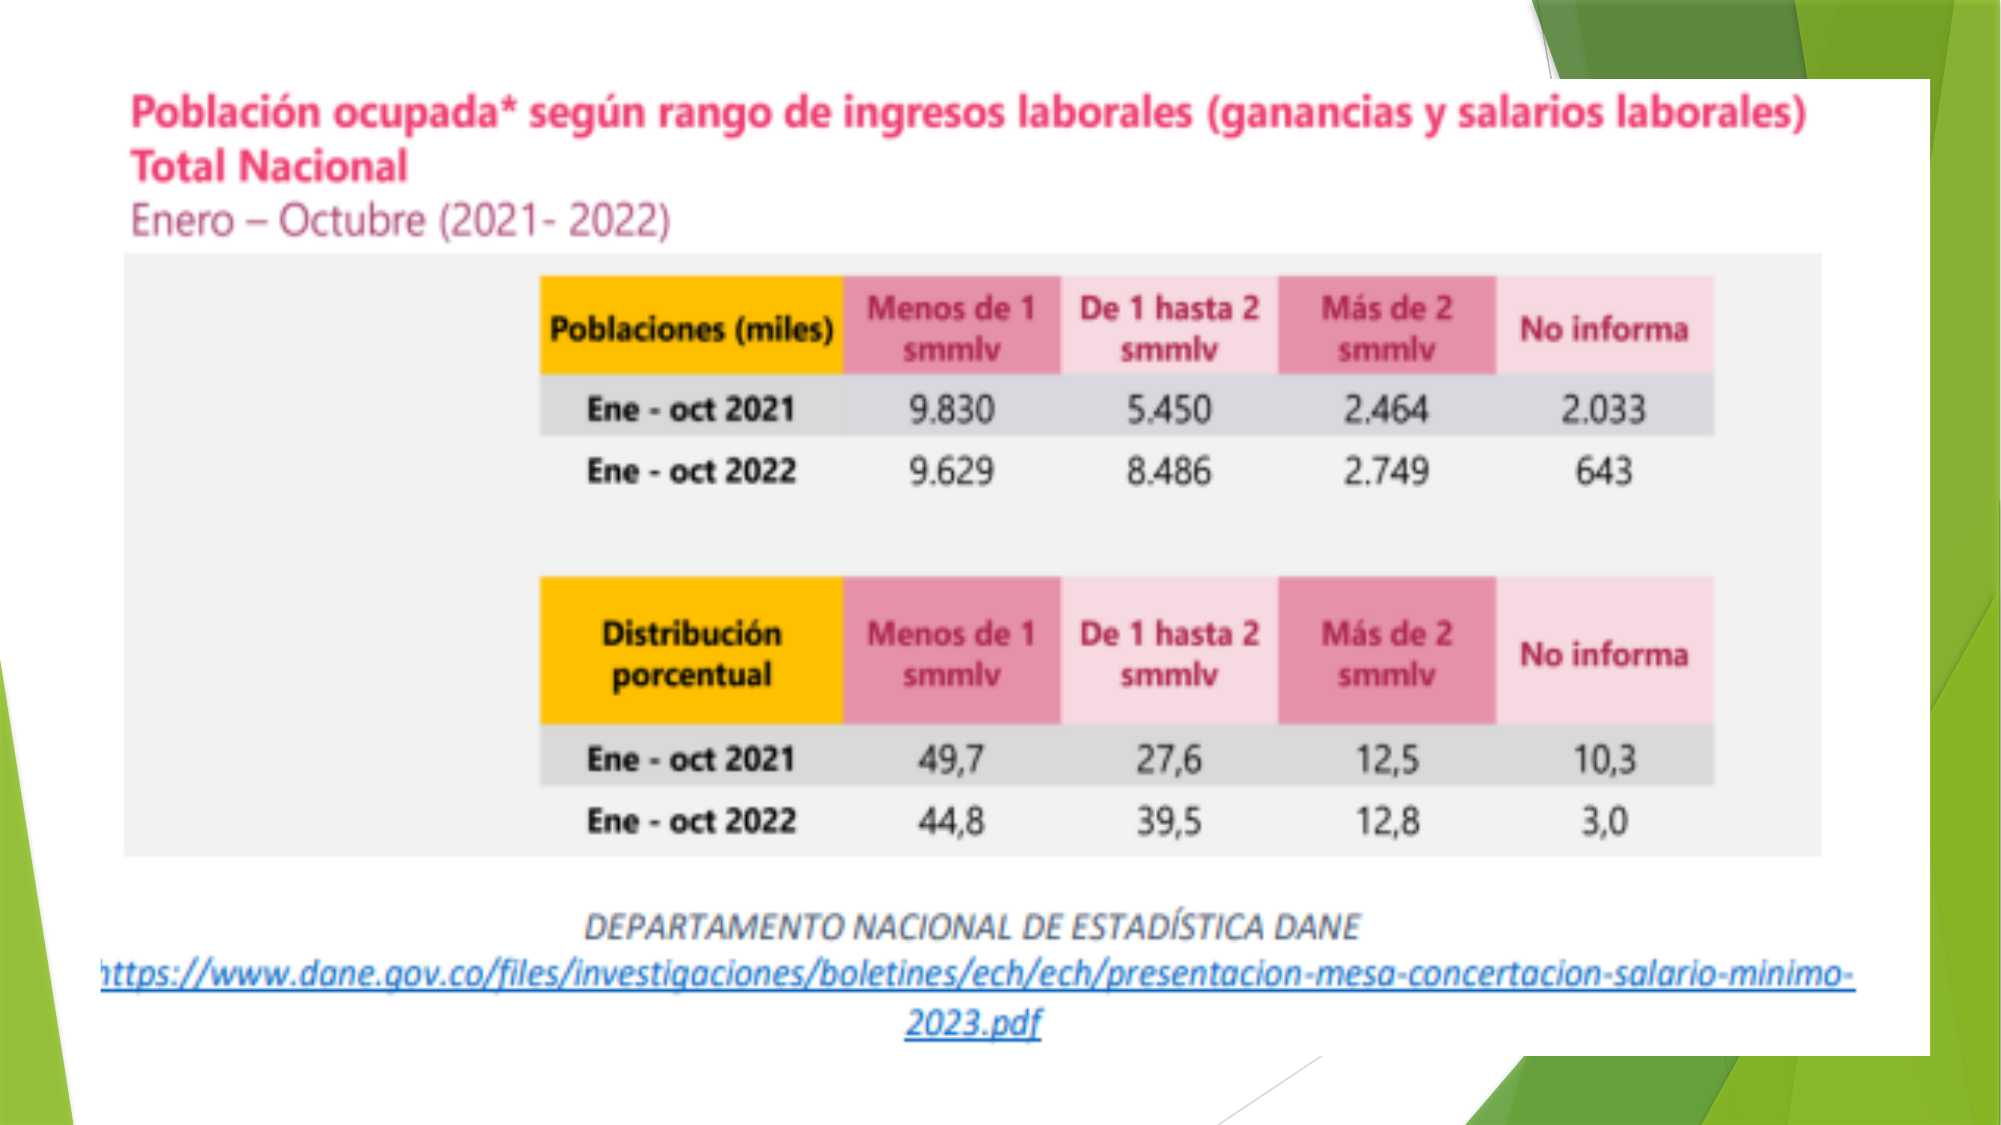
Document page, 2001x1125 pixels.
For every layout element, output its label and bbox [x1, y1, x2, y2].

picture [100, 78, 1931, 1056]
